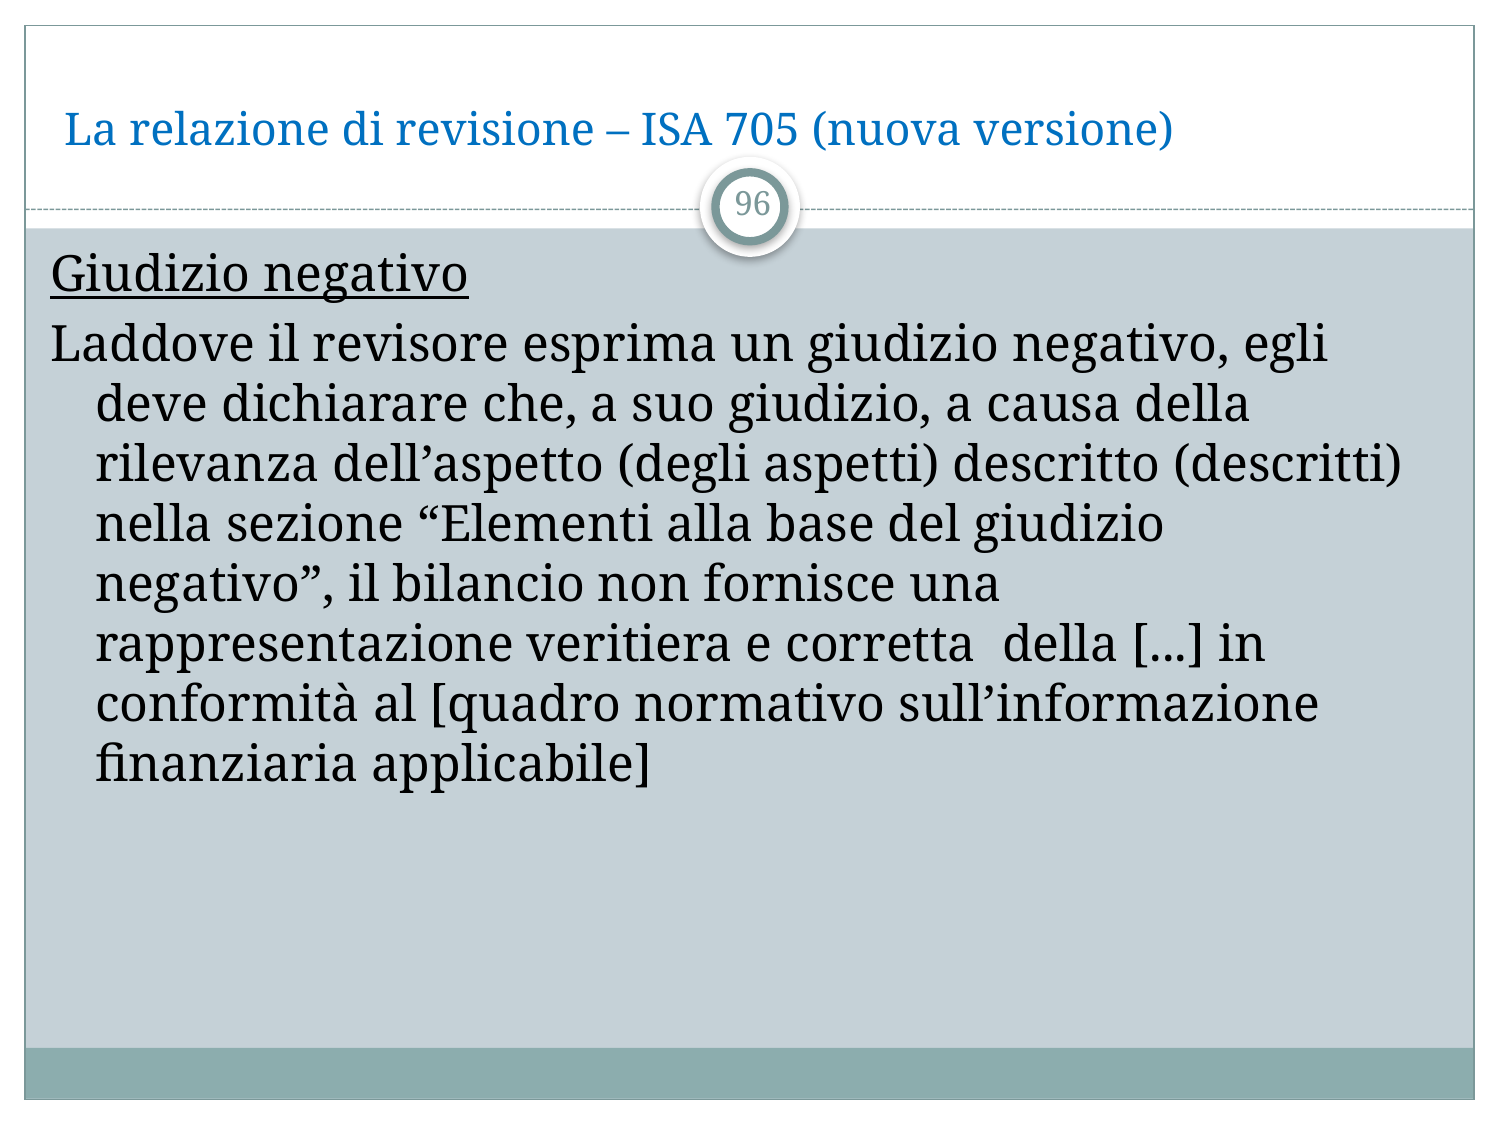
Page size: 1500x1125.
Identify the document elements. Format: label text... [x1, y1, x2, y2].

slide_number 96 [715, 168, 791, 241]
title La relazione di revisione – ISA 705 (nuova versione) [49, 37, 1450, 162]
list Giudizio negativo Laddove il revisore esprima un giudizio negativo, egli deve dichiarare che, a suo giudizio, a causa della rilevanza dell’aspetto (degli aspetti) descritto (descritti) nella sezione “Elementi alla base del giudizio negativo”, il bilancio non fornisce una rappresentazione veritiera e corretta della [...] in conformità al [quadro normativo sull’informazione finanziaria applicabile] [35, 234, 1431, 985]
